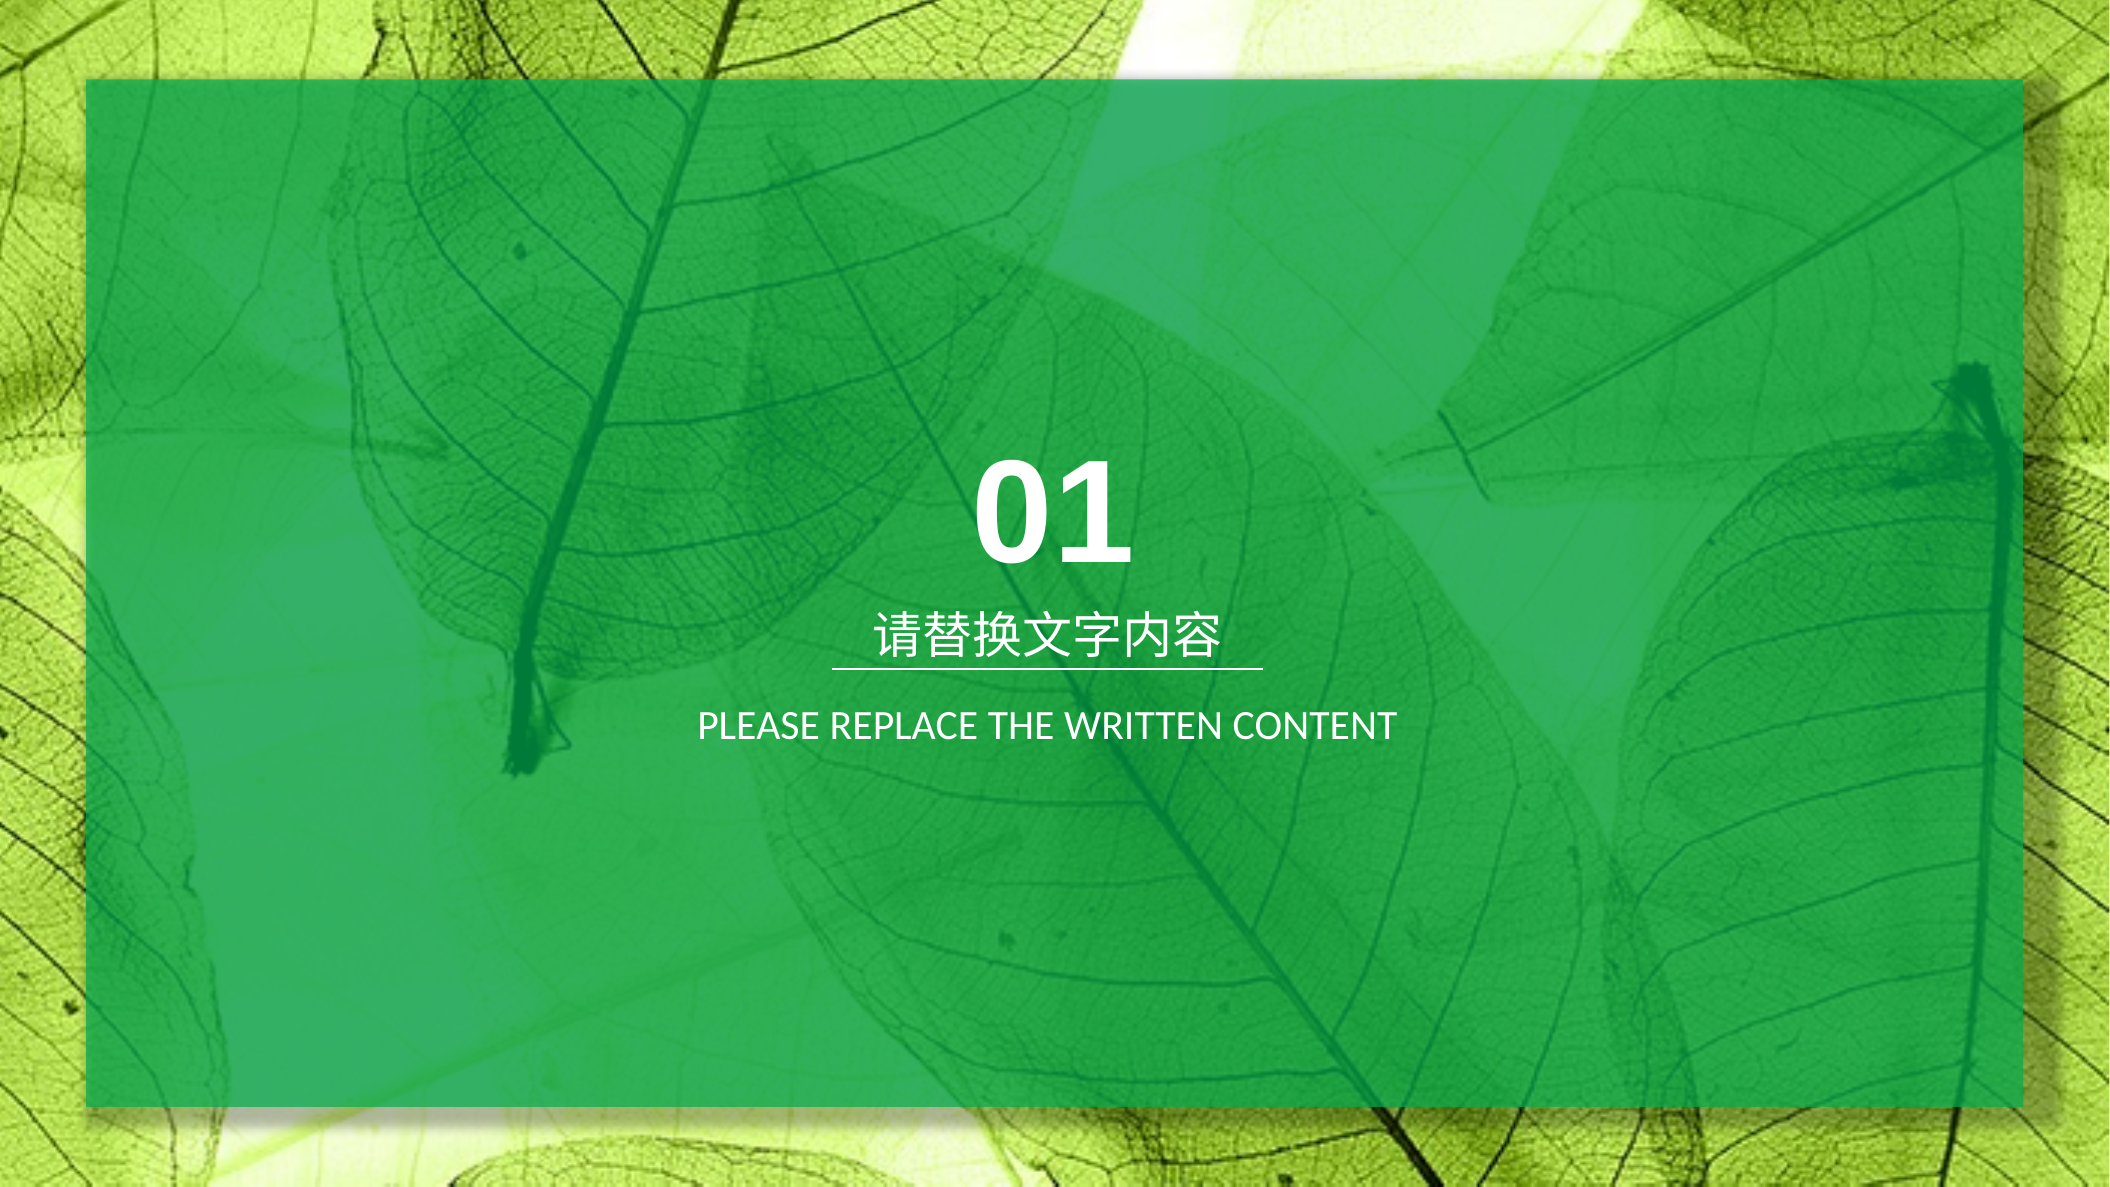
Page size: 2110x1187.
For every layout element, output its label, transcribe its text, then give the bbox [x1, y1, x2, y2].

text_box 请替换文字内容 [831, 583, 1264, 668]
text_box 01 [971, 415, 1181, 592]
text_box Please replace the written content [697, 688, 1398, 749]
picture [0, 0, 2110, 1187]
